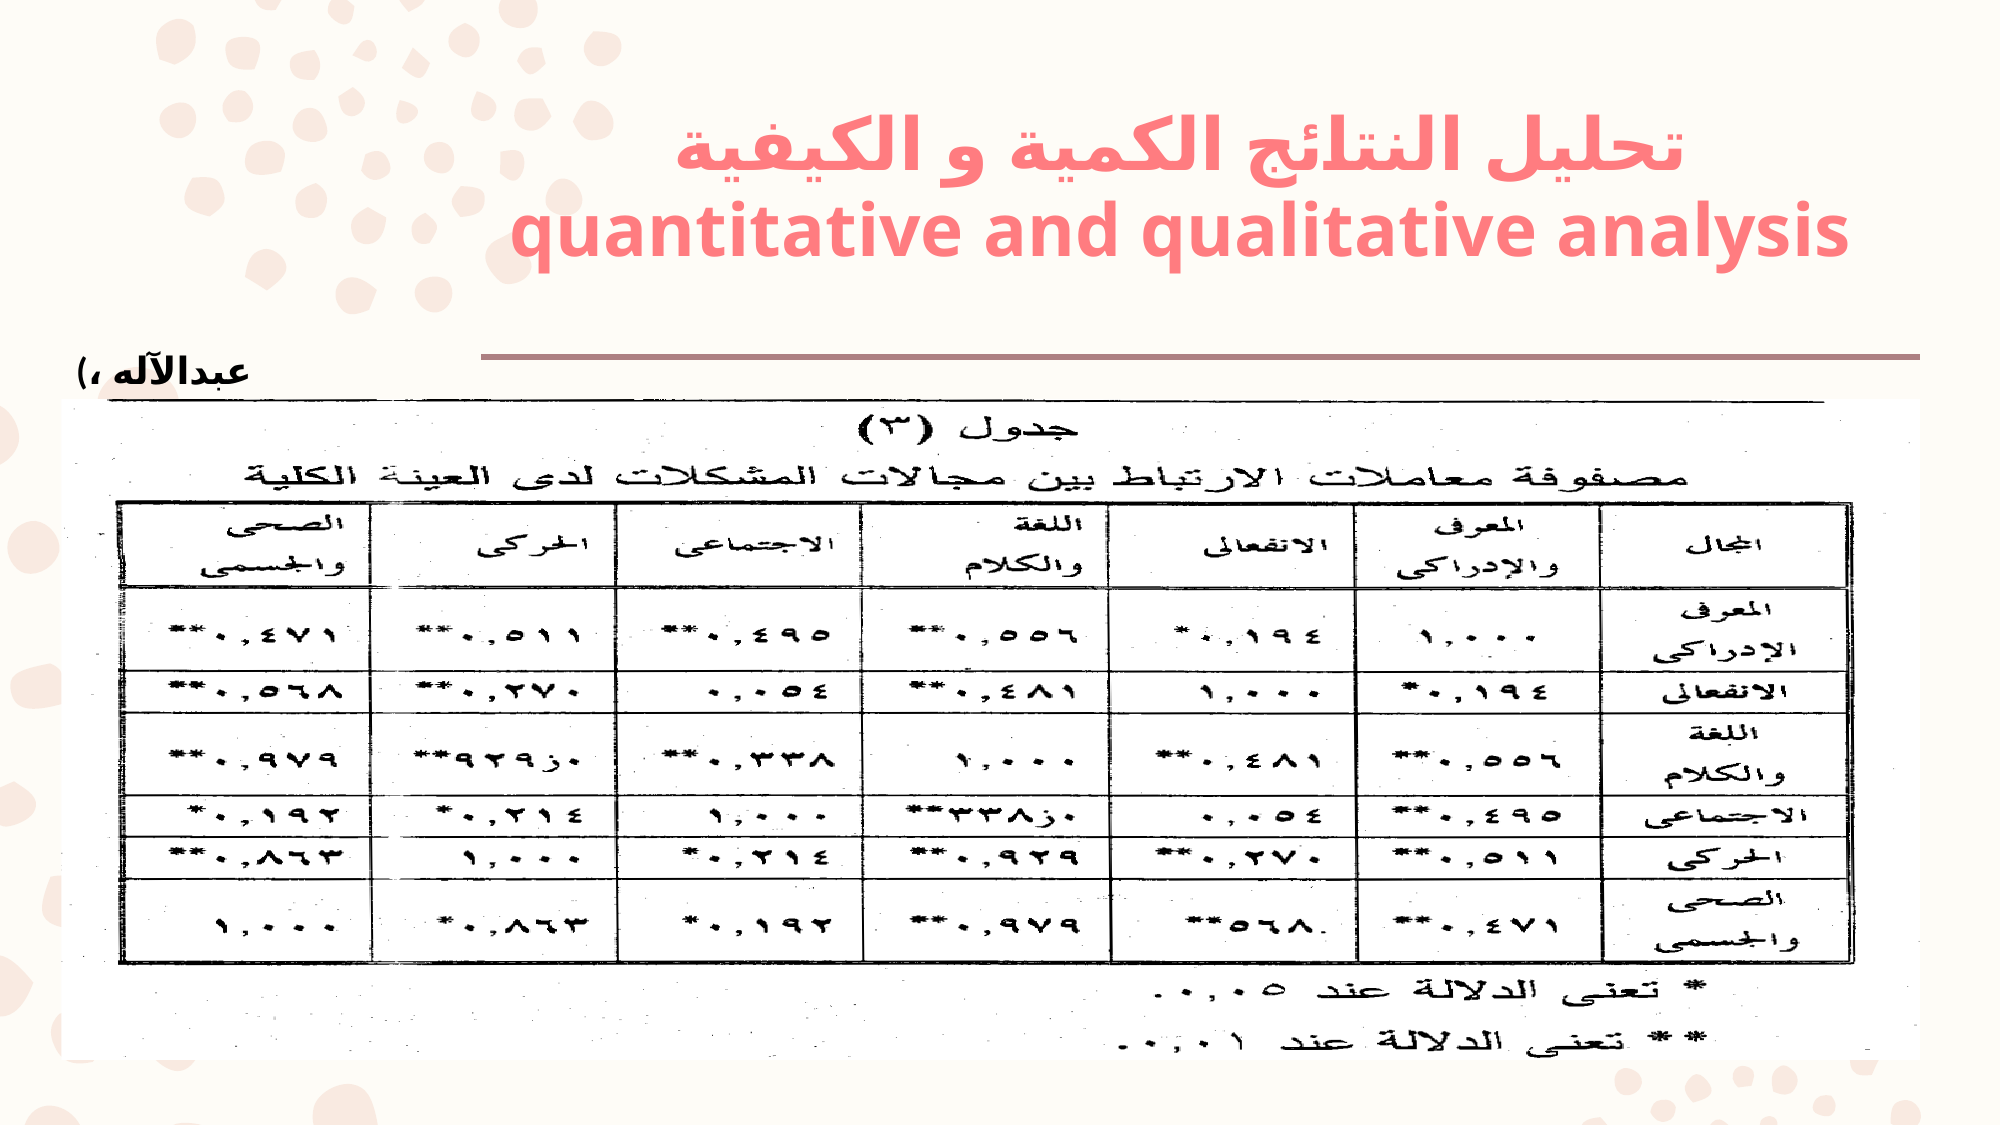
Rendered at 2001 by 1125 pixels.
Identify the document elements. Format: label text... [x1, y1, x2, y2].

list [61, 399, 1921, 1060]
text_box (عبدالآله ، 2001) [61, 339, 346, 399]
title تحليل النتائج الكمية و الكيفية quantitative and qualitative analysis [460, 93, 1920, 350]
